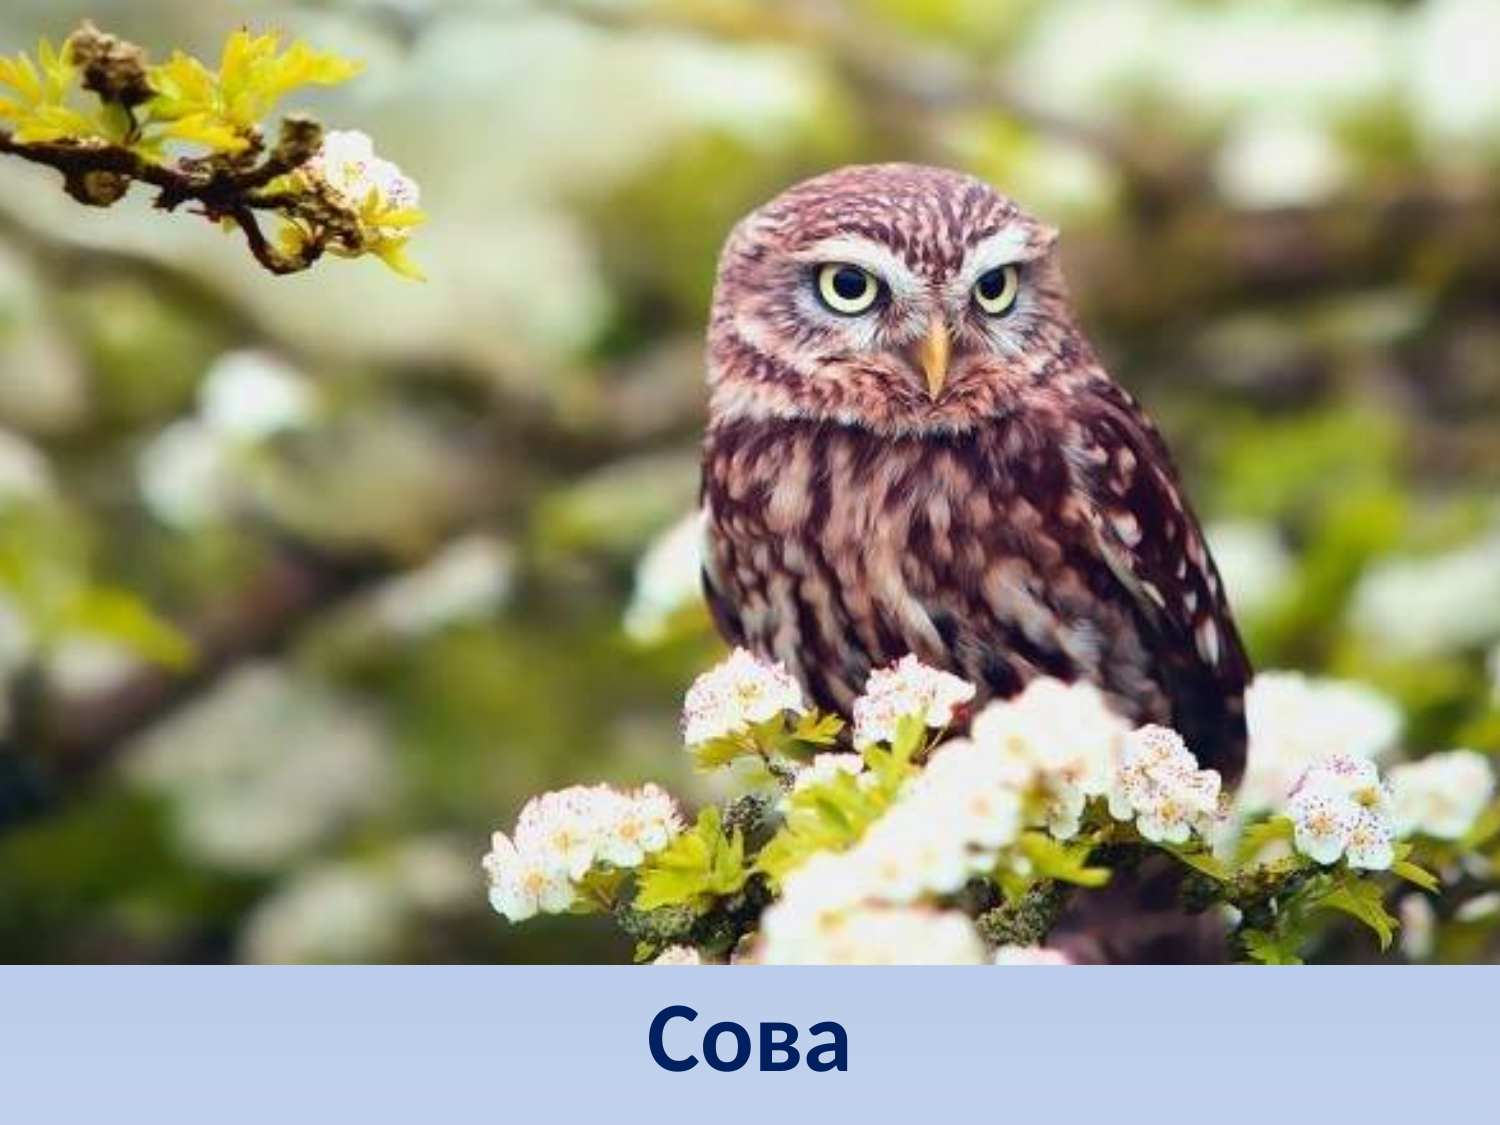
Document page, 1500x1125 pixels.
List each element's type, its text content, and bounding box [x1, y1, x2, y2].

text_box Сова [633, 974, 869, 1099]
picture [0, 0, 1500, 965]
